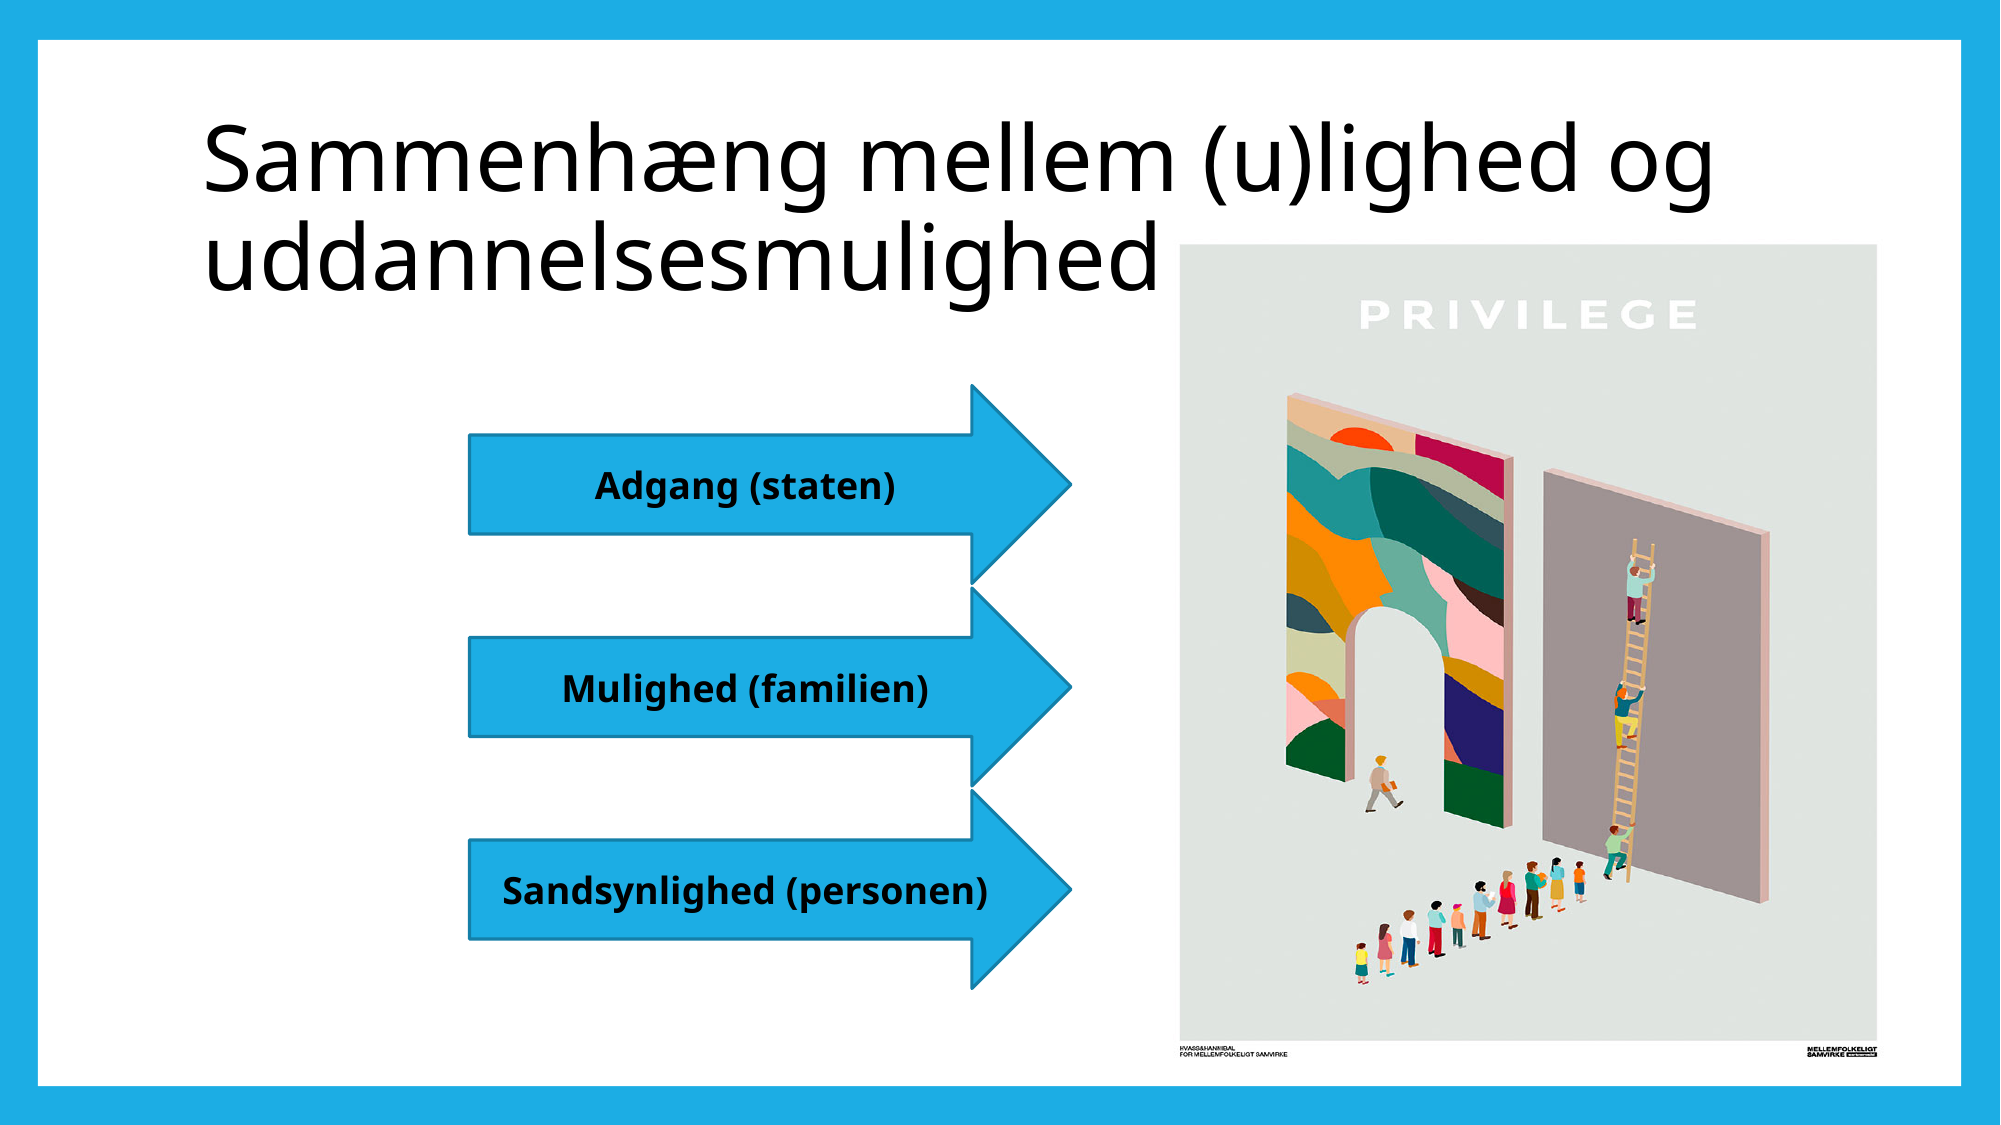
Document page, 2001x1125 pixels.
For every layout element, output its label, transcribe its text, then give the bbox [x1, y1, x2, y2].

title Sammenhæng mellem (u)lighed og uddannelsesmuligheder [187, 99, 1808, 323]
text_box Adgang (staten) [467, 384, 1073, 585]
text_box Sandsynlighed (personen) [467, 789, 1073, 990]
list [1157, 227, 1898, 1073]
text_box Mulighed (familien) [467, 586, 1073, 788]
